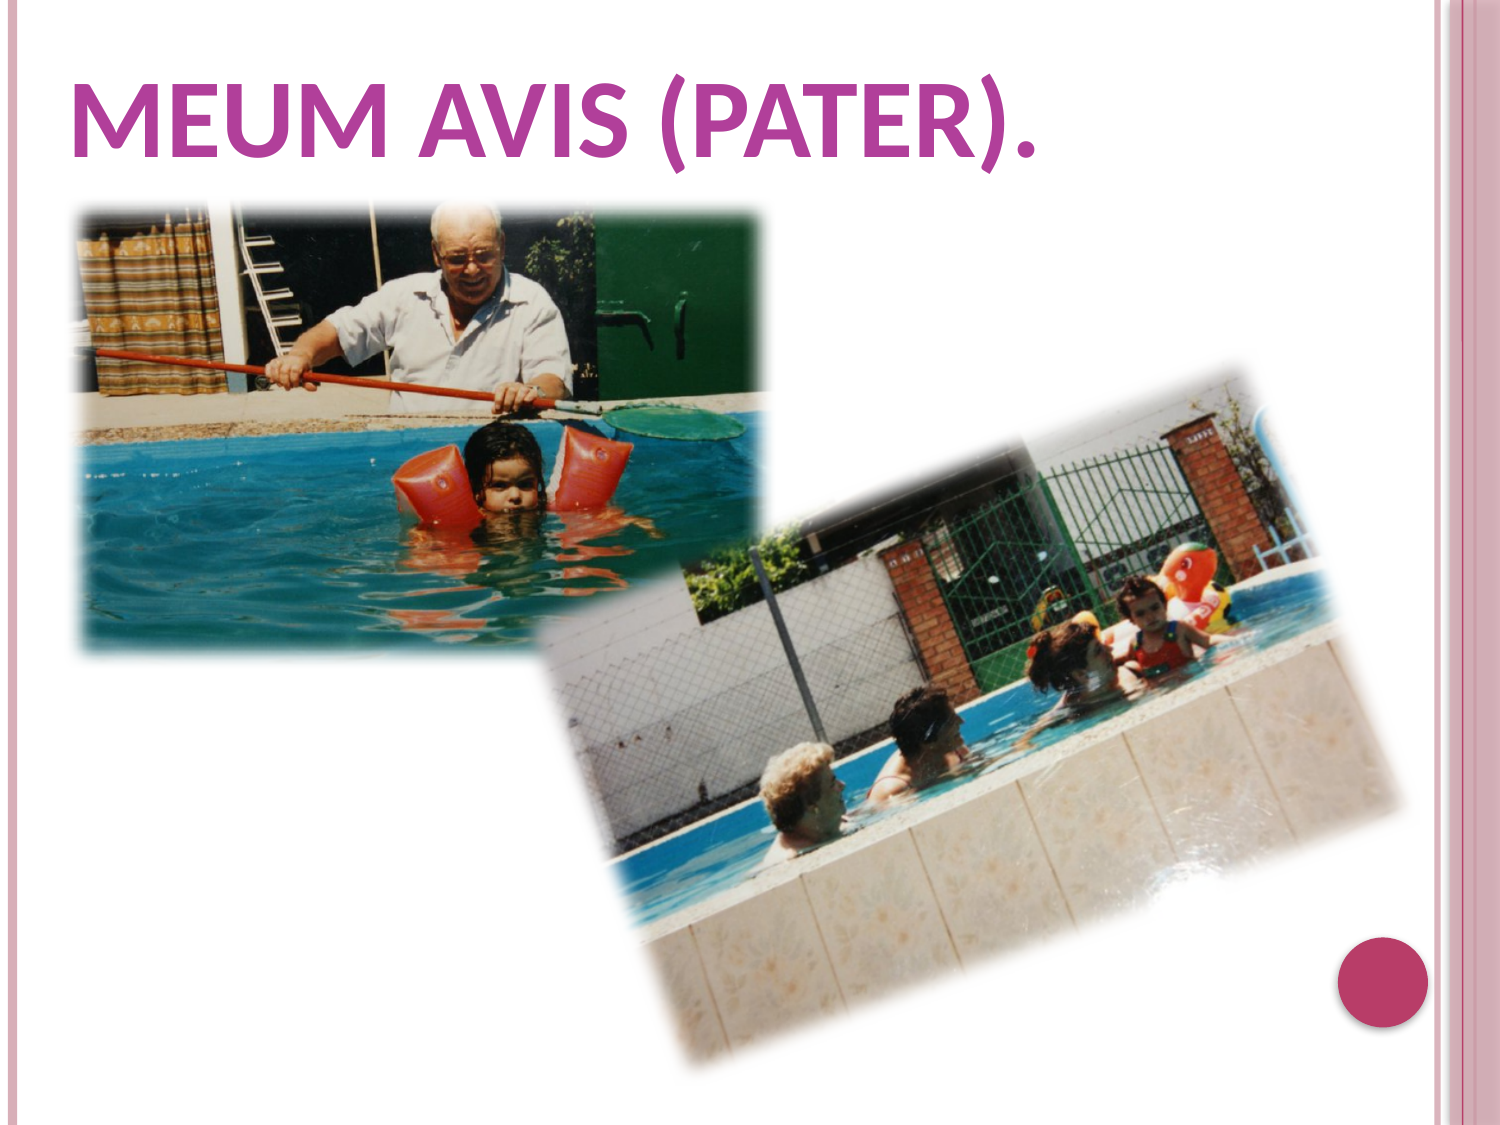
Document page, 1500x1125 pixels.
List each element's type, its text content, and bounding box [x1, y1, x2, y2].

picture [64, 195, 1385, 1052]
title Meum avis (Pater). [53, 0, 1279, 188]
